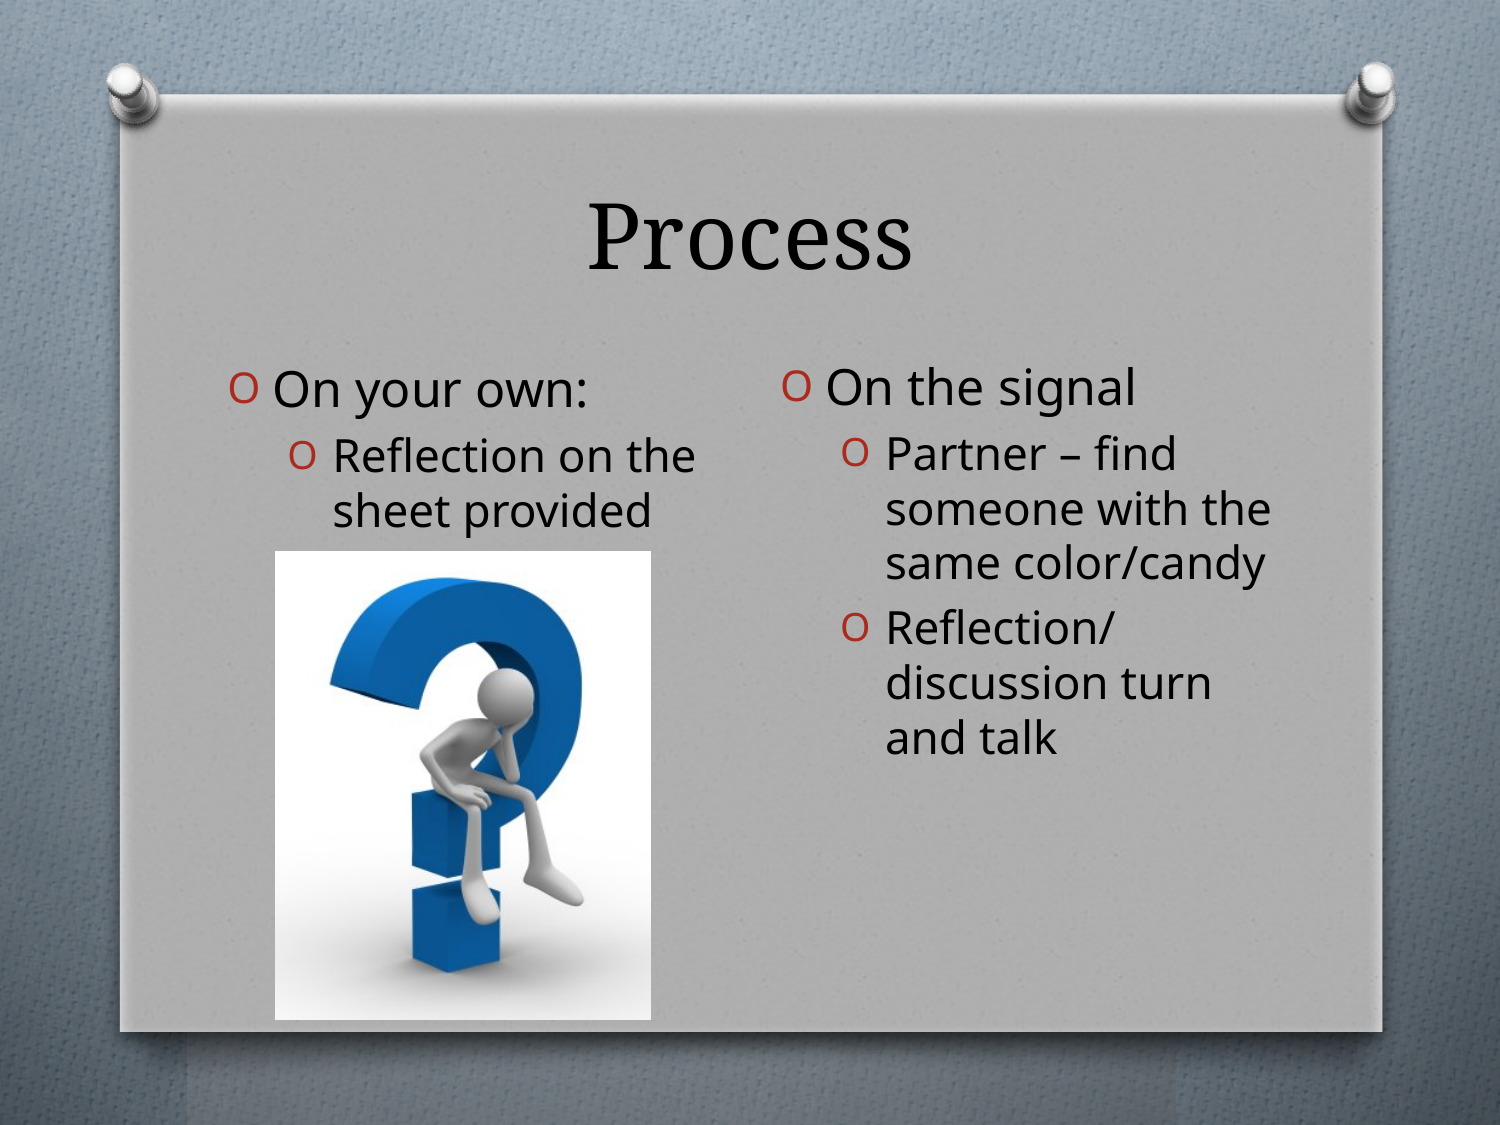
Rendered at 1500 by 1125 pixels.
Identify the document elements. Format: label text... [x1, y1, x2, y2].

picture [1317, 35, 1439, 156]
title Process [179, 134, 1323, 332]
picture [274, 550, 651, 1021]
picture [75, 29, 198, 153]
list On your own: Reflection on the sheet provided [212, 350, 738, 941]
list On the signal Partner – find someone with the same color/candy Reflection/discussion turn and talk [765, 347, 1290, 939]
